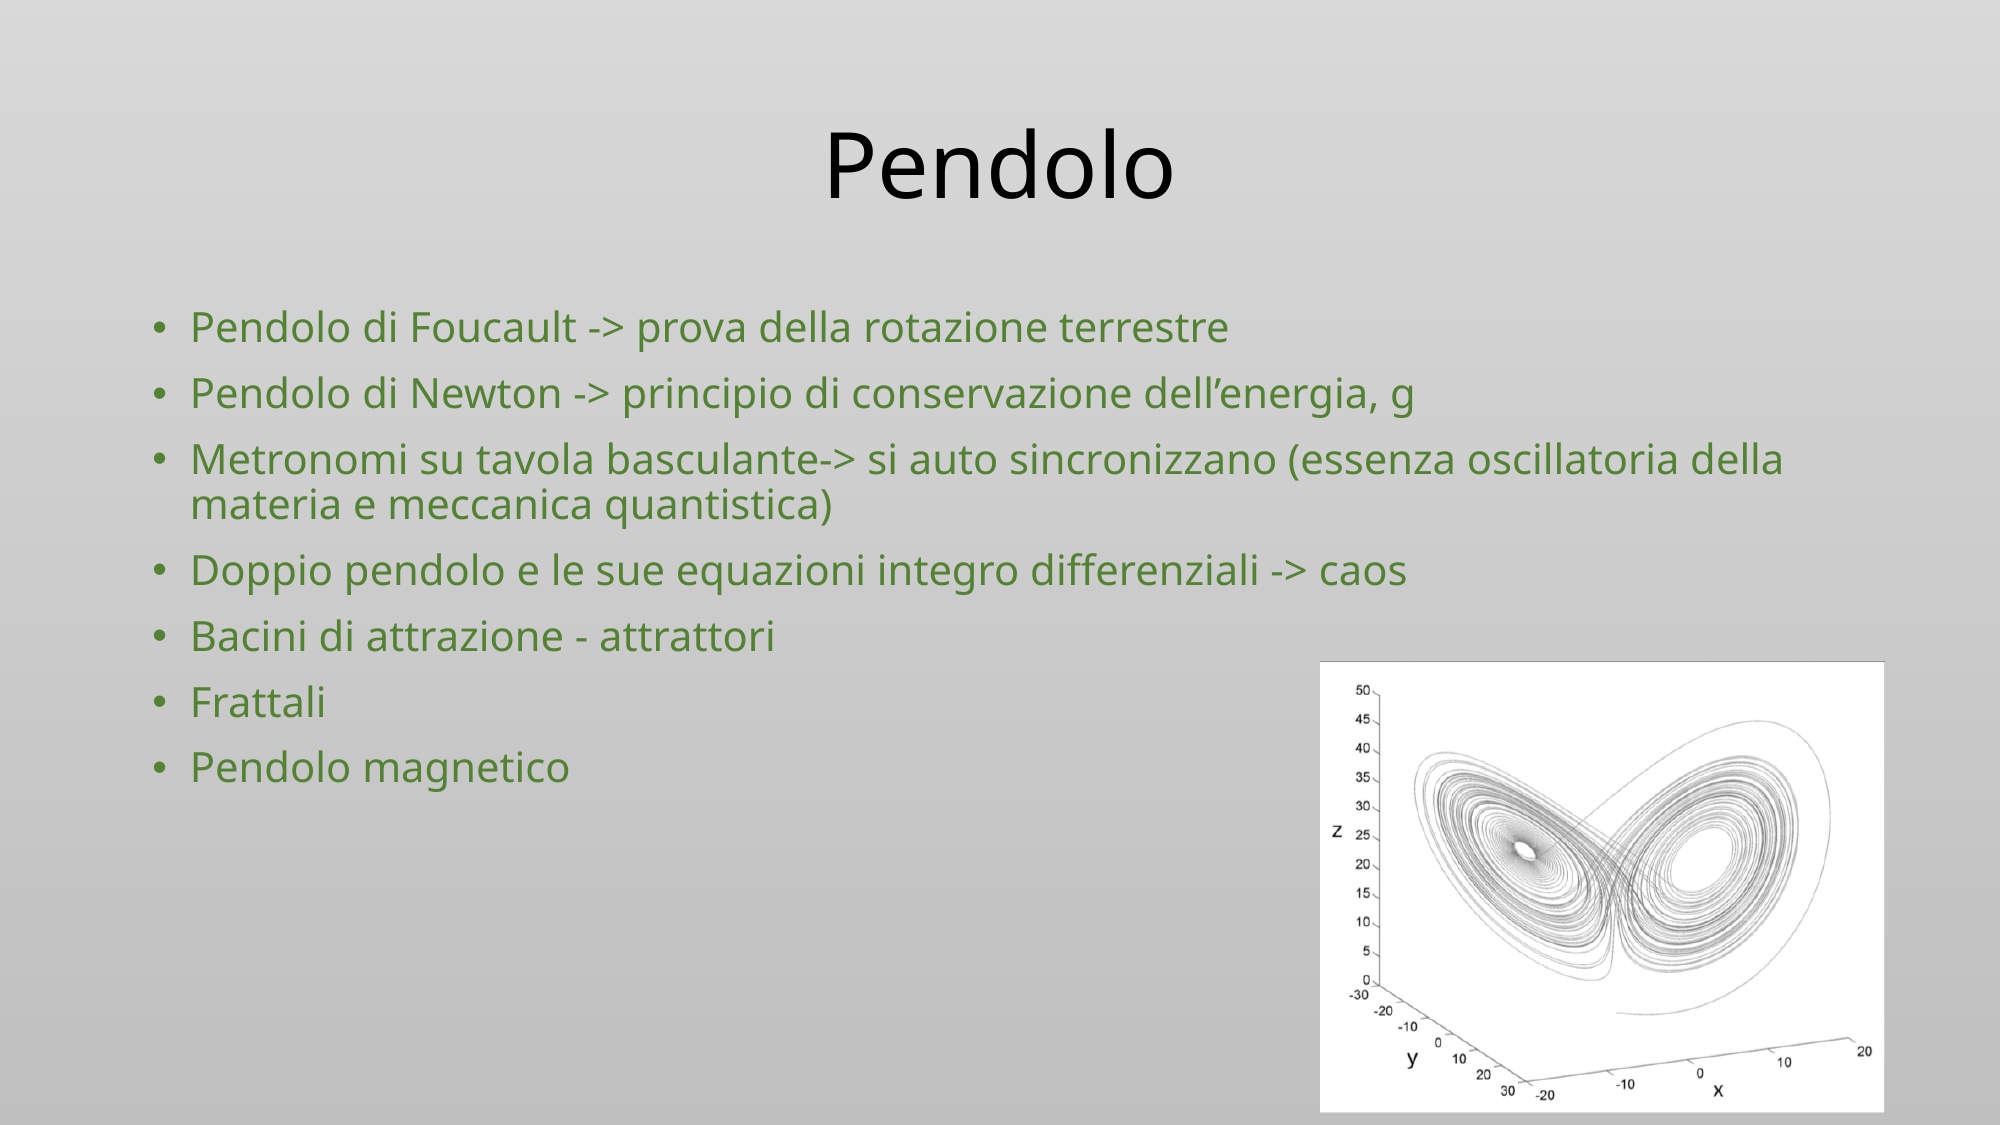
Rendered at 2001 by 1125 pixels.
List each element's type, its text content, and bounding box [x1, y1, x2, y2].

picture [1320, 661, 1885, 1113]
title Pendolo [137, 59, 1863, 278]
list Pendolo di Foucault -> prova della rotazione terrestre Pendolo di Newton -> principio di conservazione dell’energia, g Metronomi su tavola basculante-> si auto sincronizzano (essenza oscillatoria della materia e meccanica quantistica) Doppio pendolo e le sue equazioni integro differenziali -> caos Bacini di attrazione - attrattori Frattali Pendolo magnetico [137, 299, 1863, 1014]
